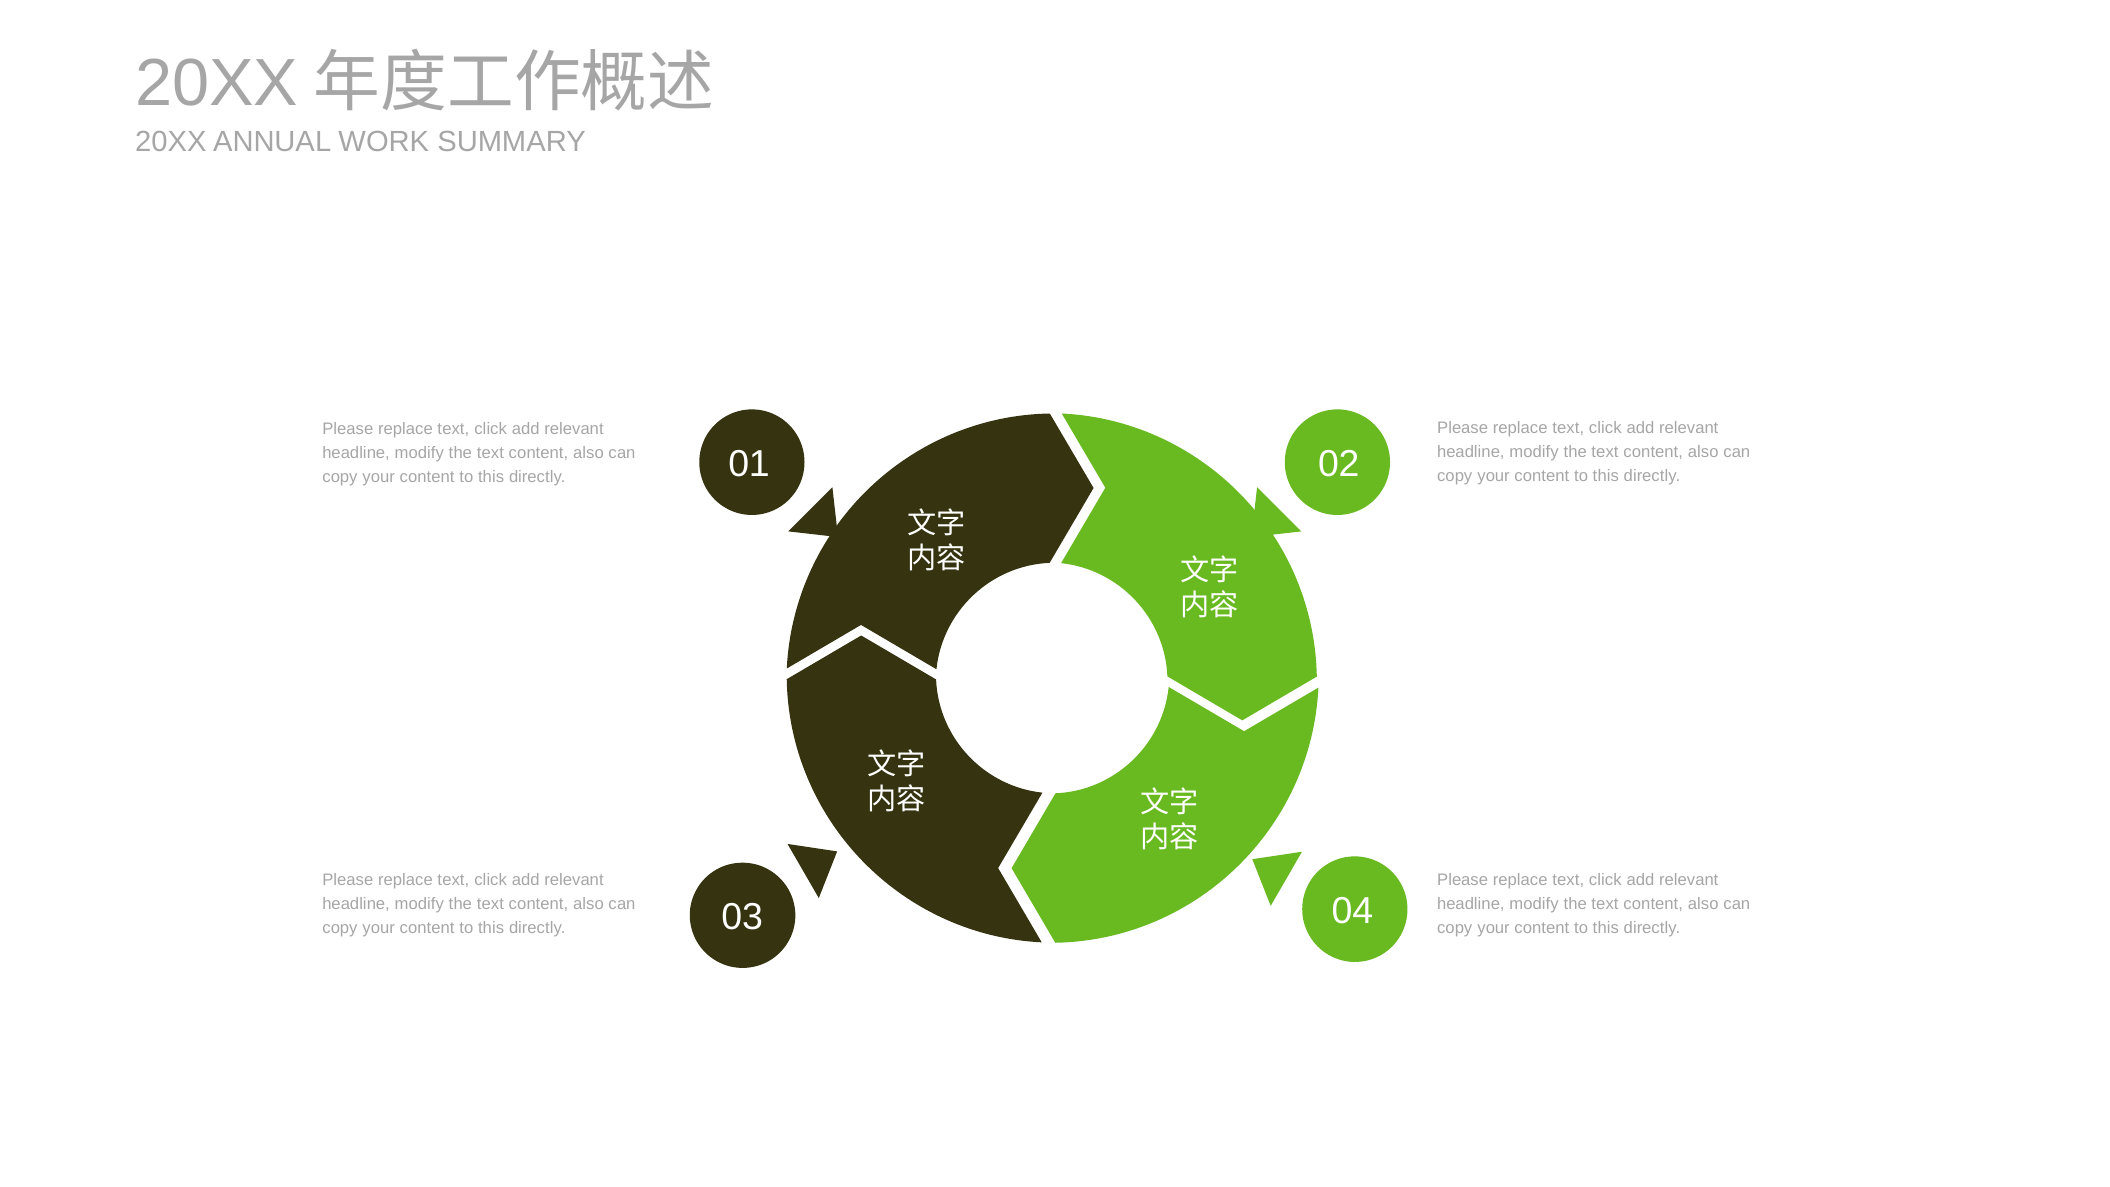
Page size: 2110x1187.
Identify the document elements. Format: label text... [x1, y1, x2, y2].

text_box 文字内容 [1167, 530, 1252, 643]
text_box Please replace text, click add relevant headline, modify the text content, also can copy your content to this directly. [1437, 865, 1782, 937]
text_box 20XX年度工作概述 [135, 38, 783, 119]
text_box [786, 635, 1043, 943]
text_box Please replace text, click add relevant headline, modify the text content, also can copy your content to this directly. [322, 865, 660, 937]
text_box 文字内容 [895, 483, 979, 595]
text_box [1011, 686, 1319, 943]
text_box 文字内容 [855, 724, 939, 836]
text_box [1248, 835, 1405, 969]
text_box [1234, 409, 1391, 543]
text_box 20XX ANNUAL WORK SUMMARY [135, 122, 596, 158]
text_box [786, 413, 1094, 670]
text_box [1061, 413, 1317, 721]
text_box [699, 409, 856, 543]
text_box Please replace text, click add relevant headline, modify the text content, also can copy your content to this directly. [322, 414, 660, 486]
text_box Please replace text, click add relevant headline, modify the text content, also can copy your content to this directly. [1437, 413, 1782, 485]
text_box 文字内容 [1127, 762, 1212, 875]
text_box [684, 827, 841, 961]
